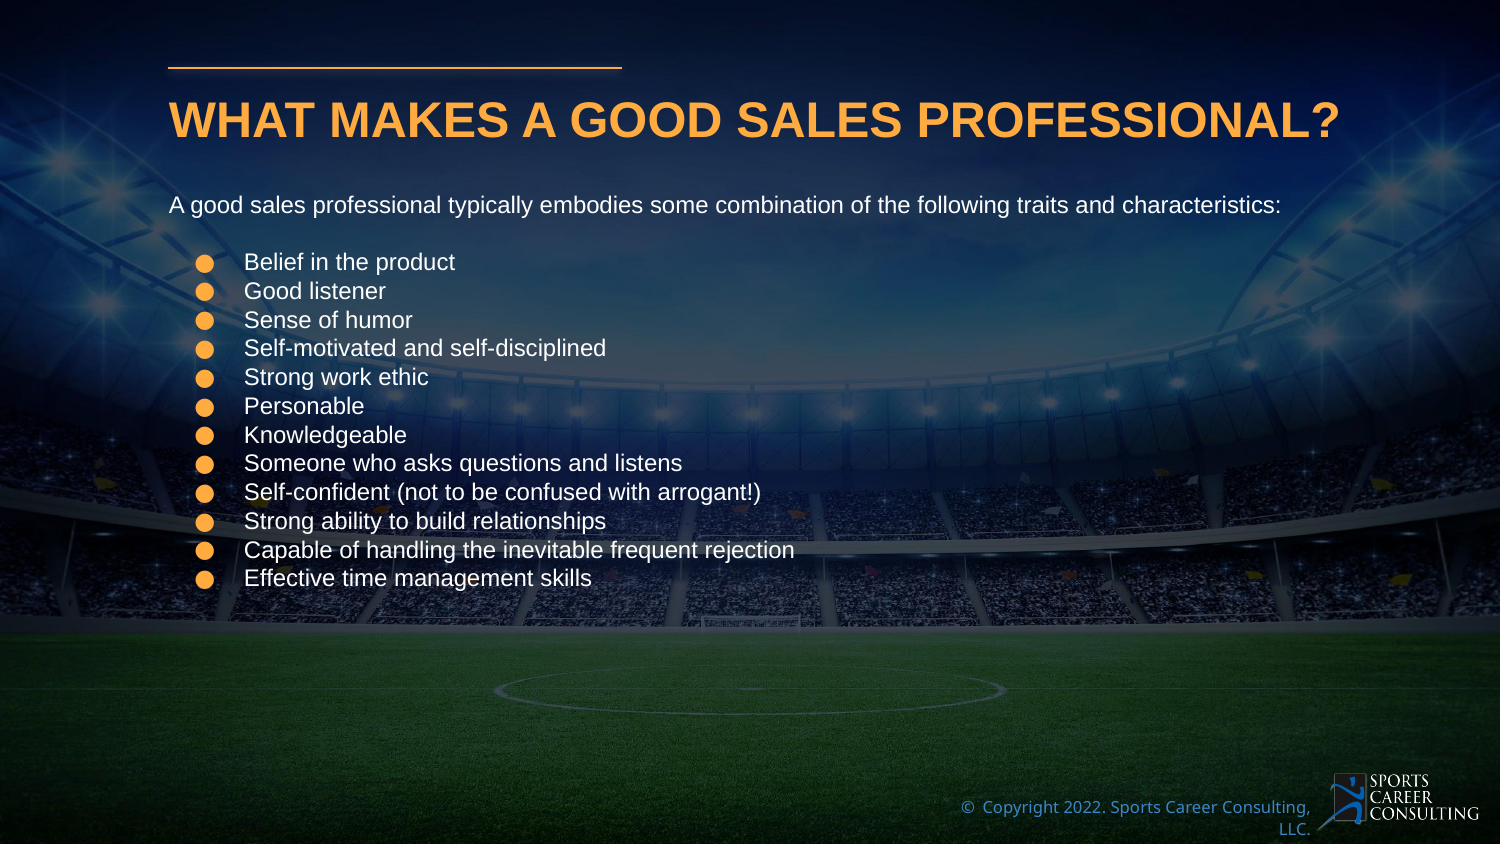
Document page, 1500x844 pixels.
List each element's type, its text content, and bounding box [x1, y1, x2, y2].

picture [0, 0, 1500, 844]
text_box © Copyright 2022. Sports Career Consulting, LLC. [914, 769, 1326, 844]
list A good sales professional typically embodies some combination of the following traits and characteristics: Belief in the product Good listener Sense of humor Self-motivated and self-disciplined Strong work ethic Personable Knowledgeable Someone who asks questions and listens Self-confident (not to be confused with arrogant!) Strong ability to build relationships Capable of handling the inevitable frequent rejection Effective time management skills [153, 174, 1331, 704]
title WHAT MAKES A GOOD SALES PROFESSIONAL? [153, 72, 1376, 228]
